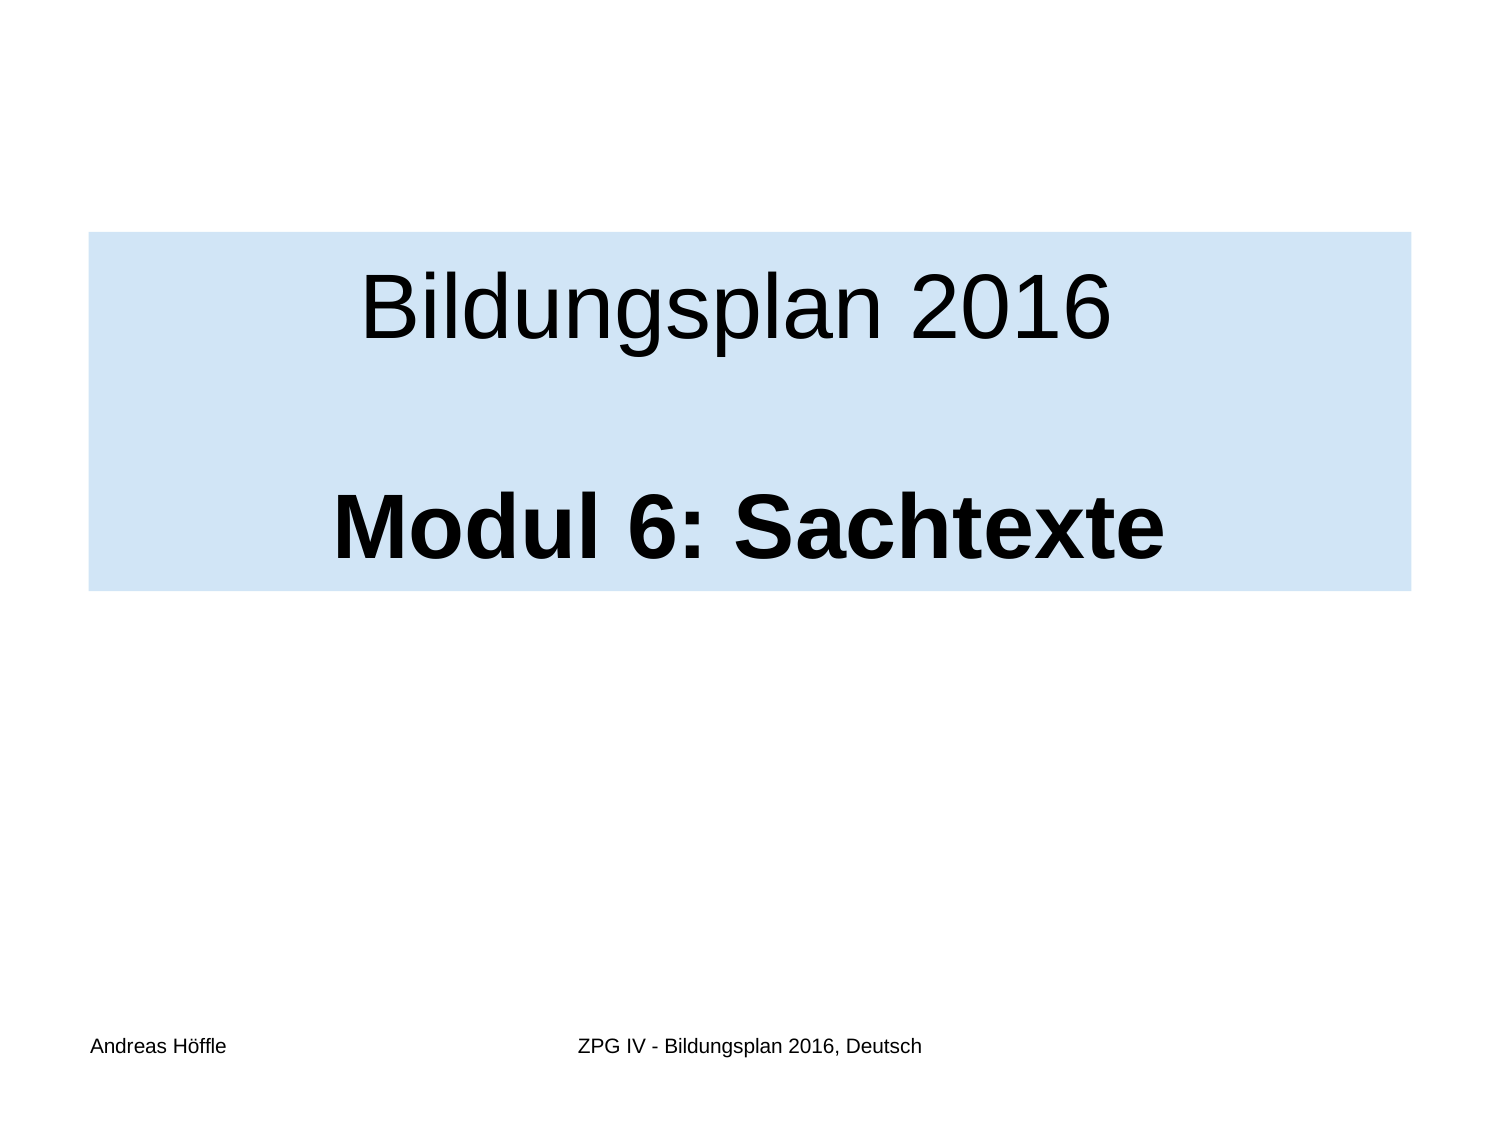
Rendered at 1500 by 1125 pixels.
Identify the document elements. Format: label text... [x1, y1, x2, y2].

footer ZPG IV - Bildungsplan 2016, Deutsch [512, 1024, 988, 1101]
text_box Bildungsplan 2016 Modul 6: Sachtexte [88, 231, 1412, 592]
slide_number Andreas Höffle [74, 1024, 426, 1101]
